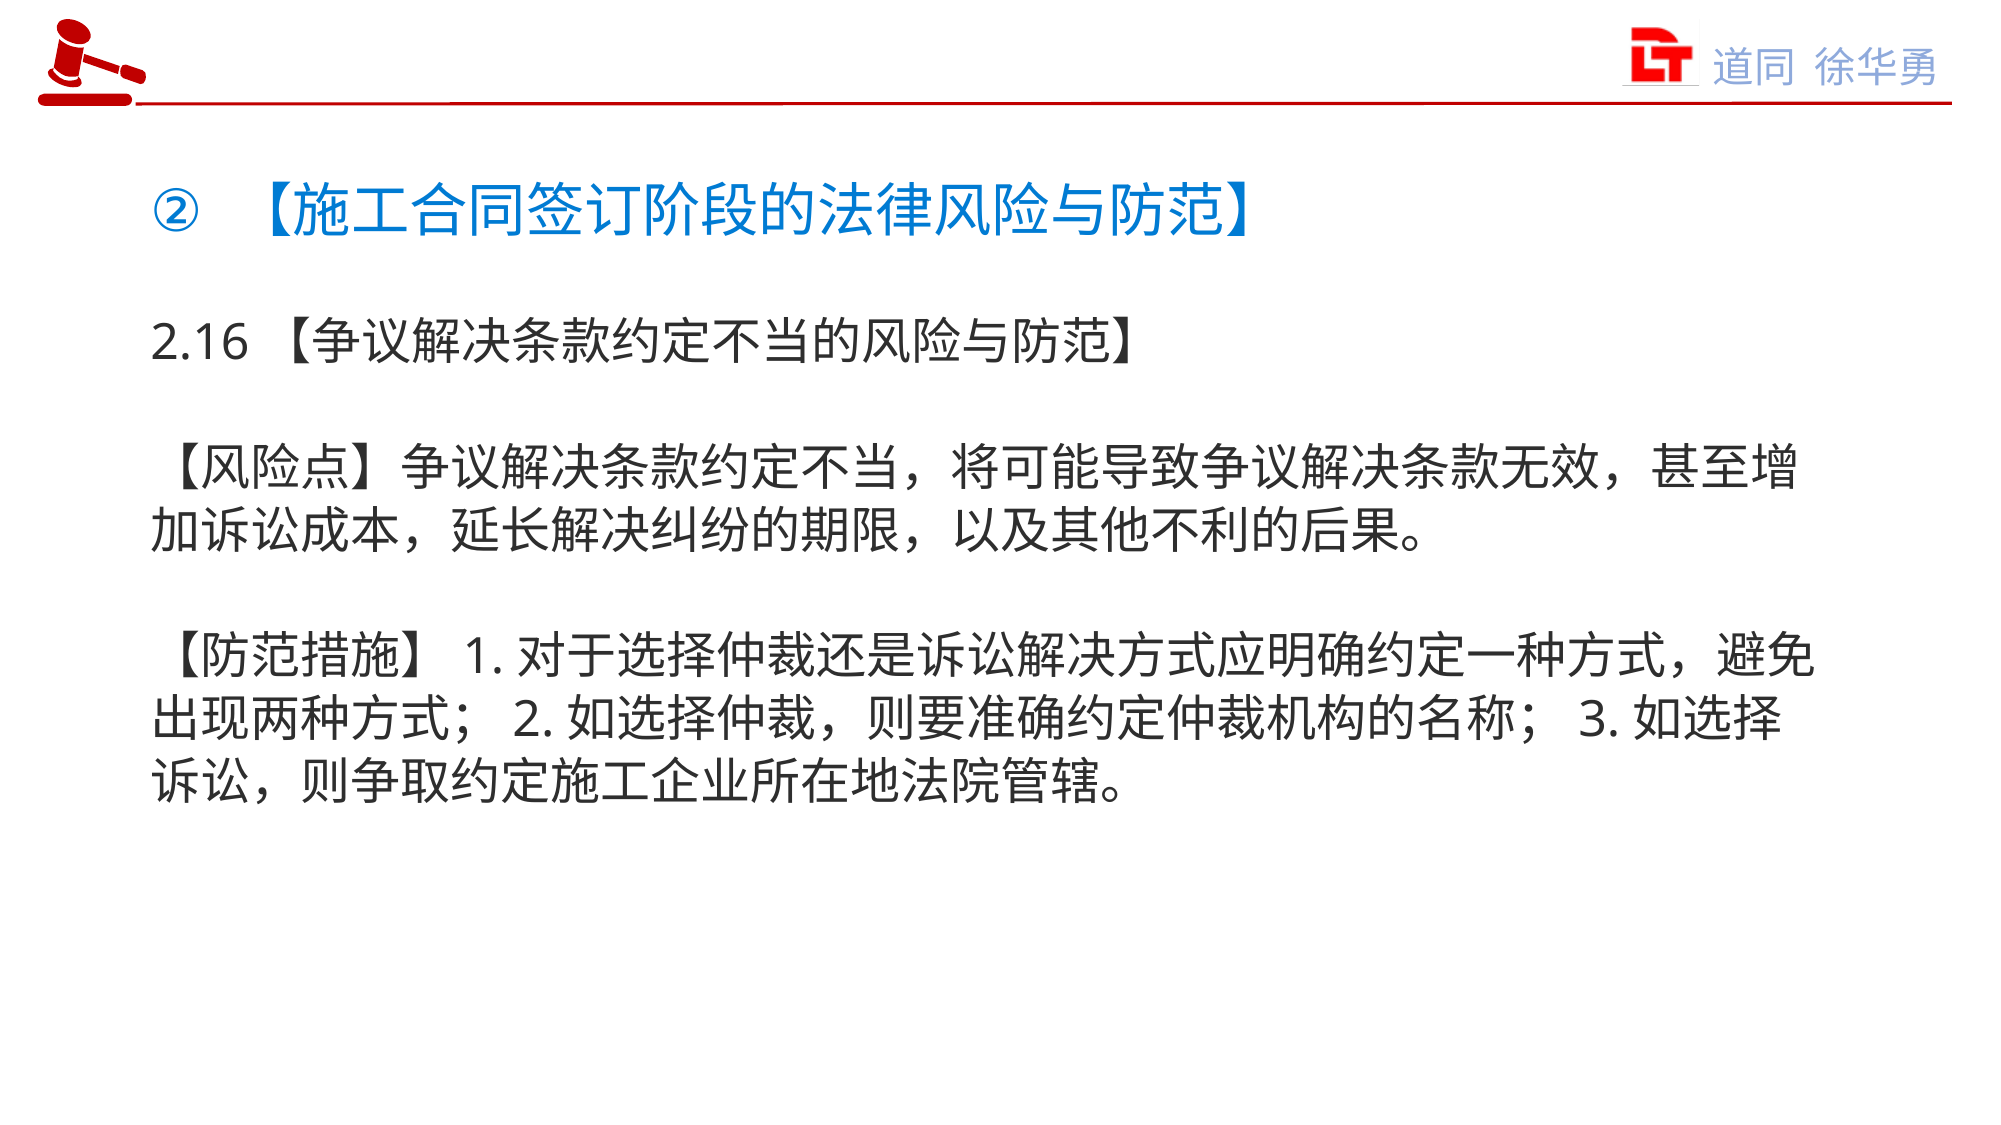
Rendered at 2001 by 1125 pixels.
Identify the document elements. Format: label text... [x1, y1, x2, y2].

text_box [37, 17, 1954, 106]
picture [1622, 19, 1699, 97]
text_box 【施工合同签订阶段的法律风险与防范】 2.16【争议解决条款约定不当的风险与防范】 【风险点】争议解决条款约定不当，将可能导致争议解决条款无效，甚至增加诉讼成本，延长解决纠纷的期限，以及其他不利的后果。 【防范措施】1.对于选择仲裁还是诉讼解决方式应明确约定一种方式，避免出现两种方式；2.如选择仲裁，则要准确约定仲裁机构的名称；3.如选择诉讼，则争取约定施工企业所在地法院管辖。 [135, 173, 1832, 817]
